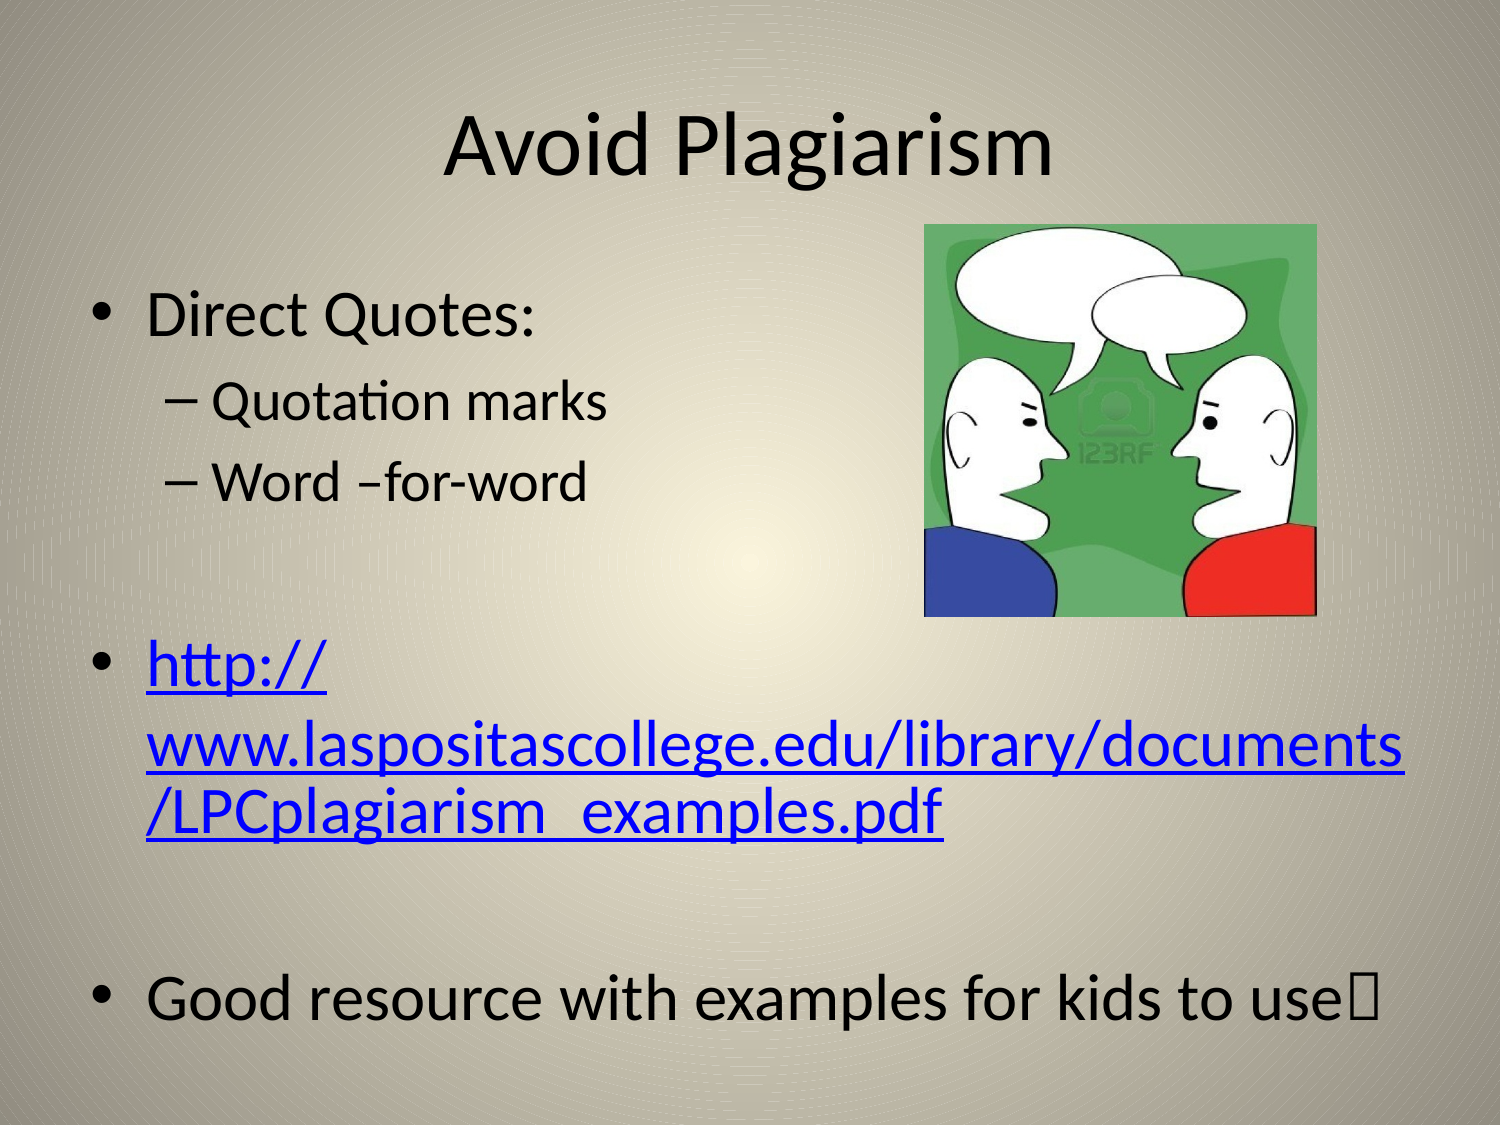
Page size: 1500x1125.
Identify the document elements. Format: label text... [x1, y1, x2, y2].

picture [924, 224, 1318, 618]
title Avoid Plagiarism [75, 45, 1425, 233]
list Direct Quotes: Quotation marks Word –for-word http://www.laspositascollege.edu/library/documents/LPCplagiarism_examples.pdf Good resource with examples for kids to use [75, 262, 1425, 1005]
